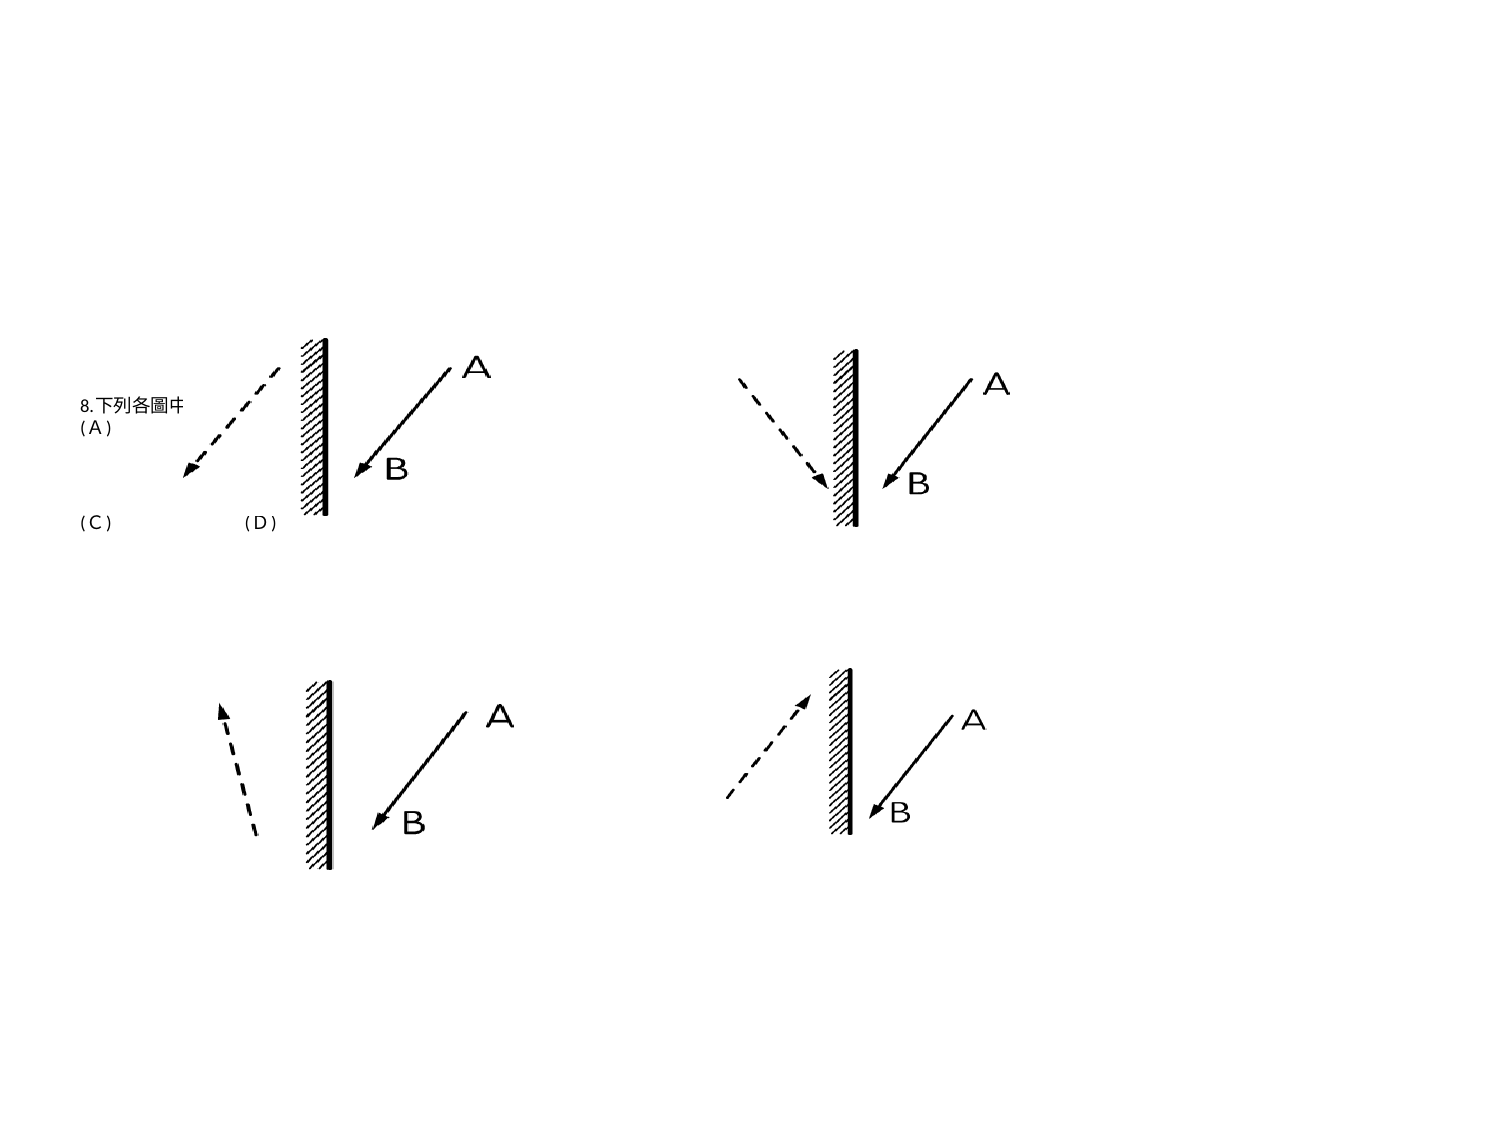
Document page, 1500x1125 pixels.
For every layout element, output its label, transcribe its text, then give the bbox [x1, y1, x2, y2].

picture [737, 349, 1011, 528]
picture [182, 337, 491, 516]
title 8.下列各圖中，AB 的成像何者正確？ (Ａ) (Ｂ) (Ｃ) (Ｄ) [64, 385, 1415, 573]
picture [726, 668, 987, 835]
picture [218, 680, 514, 870]
